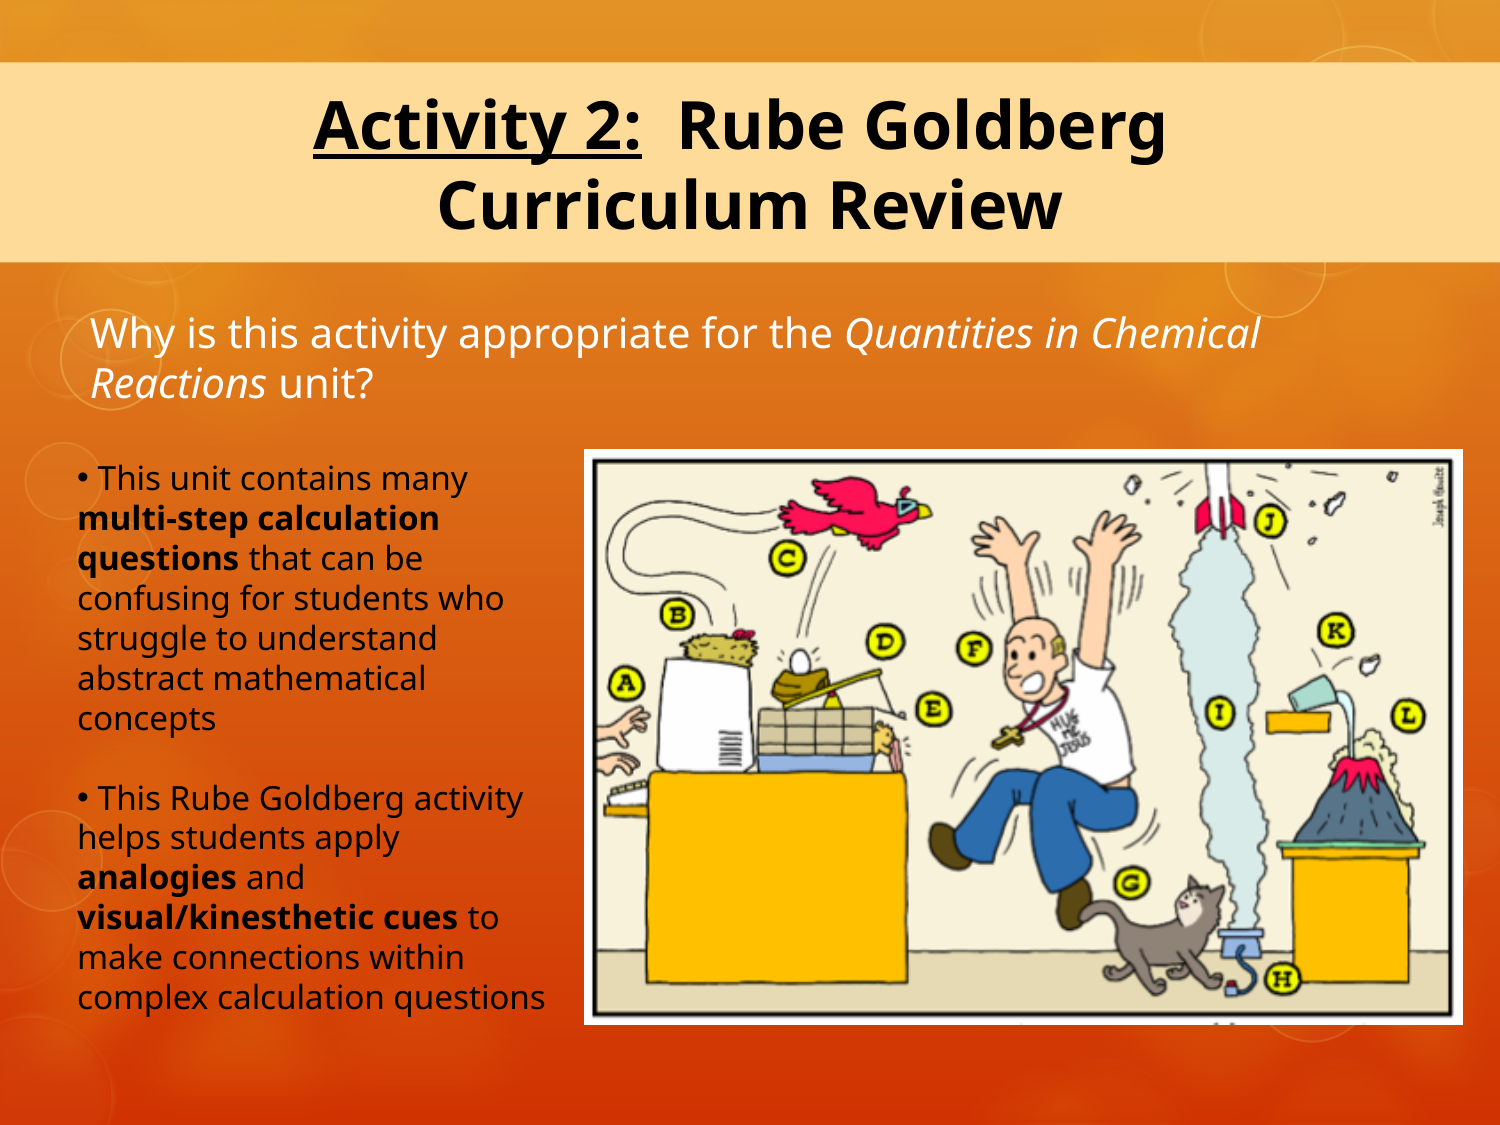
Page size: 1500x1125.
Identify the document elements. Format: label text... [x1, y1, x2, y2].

picture [583, 449, 1463, 1026]
title Activity 2: Rube Goldberg Curriculum Review [0, 62, 1500, 263]
text_box This unit contains many multi-step calculation questions that can be confusing for students who struggle to understand abstract mathematical concepts This Rube Goldberg activity helps students apply analogies and visual/kinesthetic cues to make connections within complex calculation questions [62, 449, 575, 1024]
text_box Why is this activity appropriate for the Quantities in Chemical Reactions unit? [75, 299, 1463, 415]
